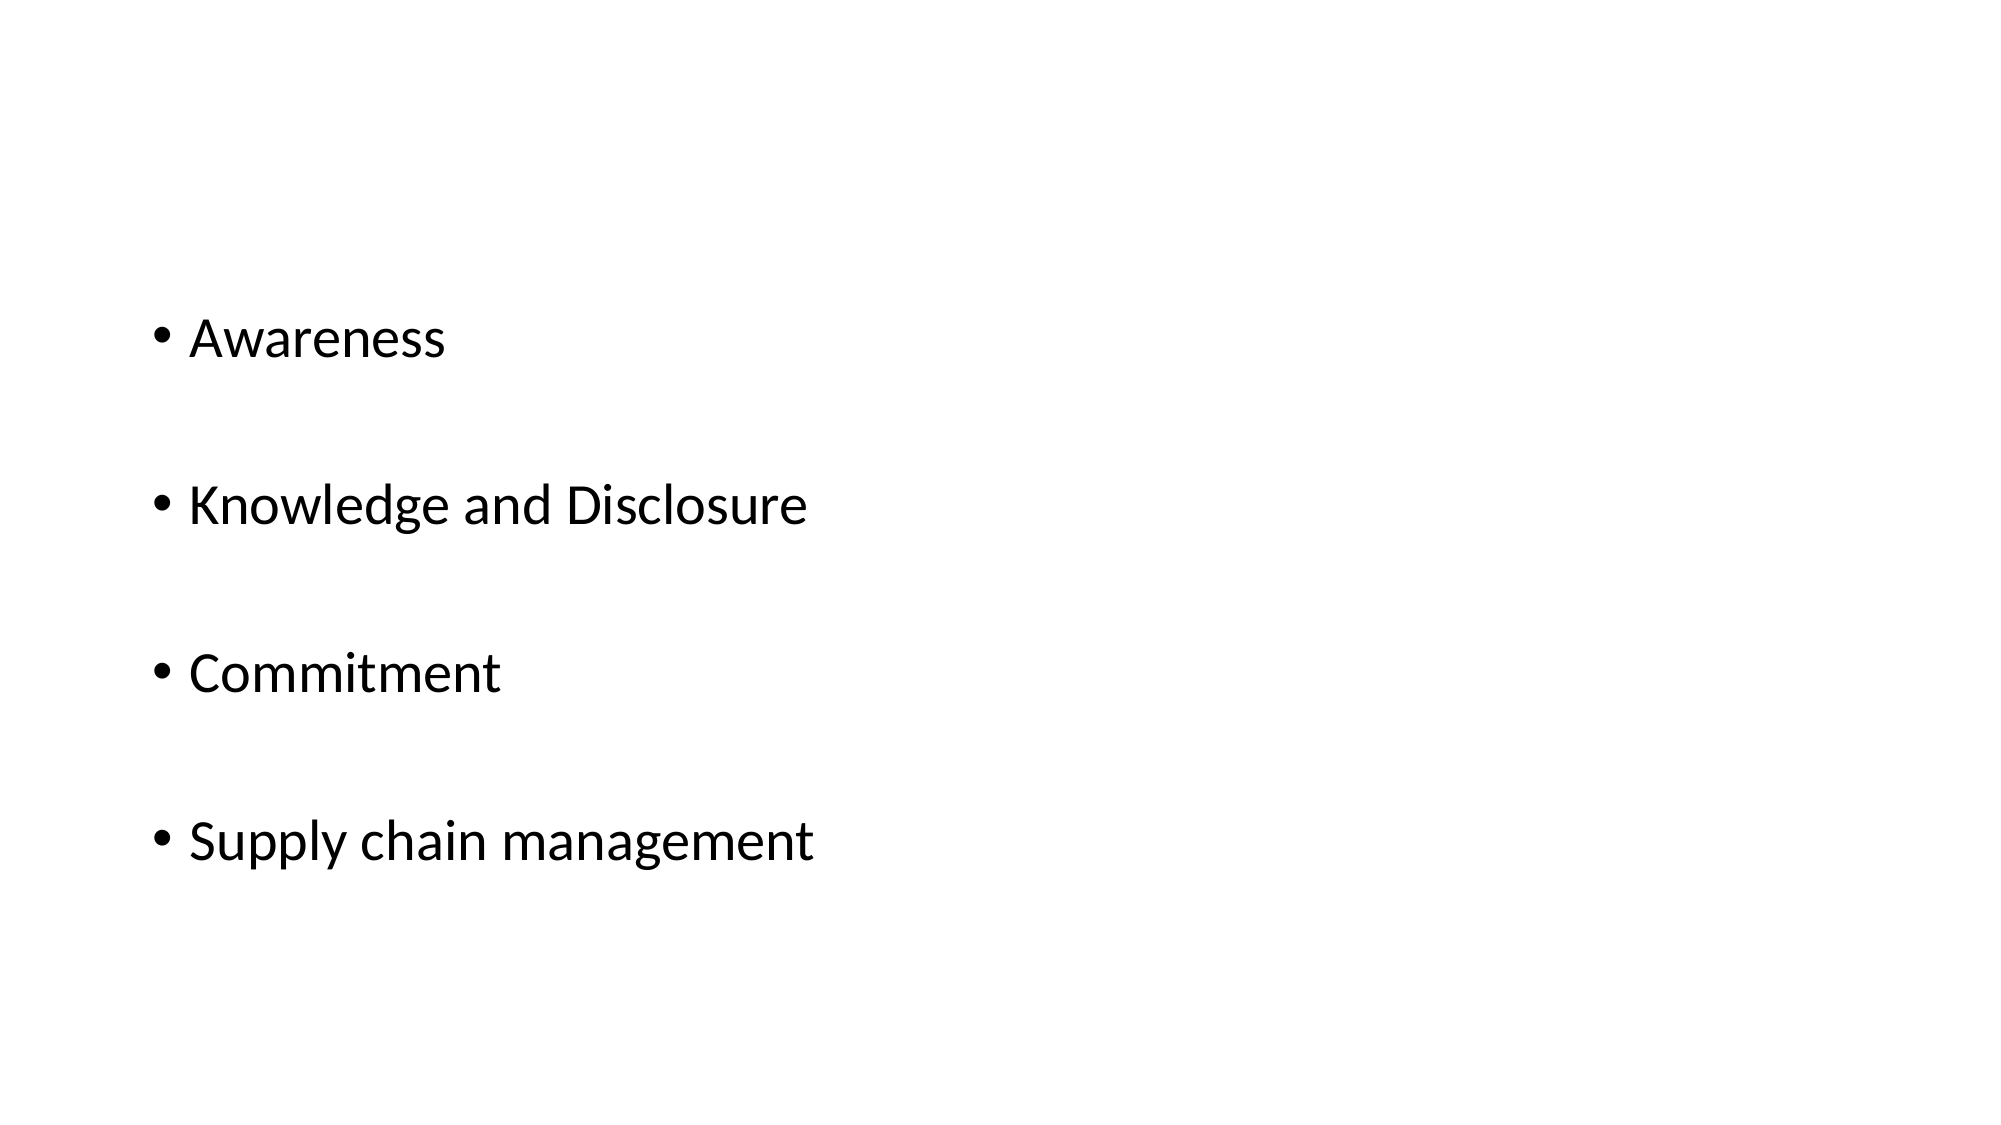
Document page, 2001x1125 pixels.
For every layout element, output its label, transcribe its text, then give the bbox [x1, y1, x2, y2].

list Awareness Knowledge and Disclosure Commitment Supply chain management [137, 299, 1863, 1014]
